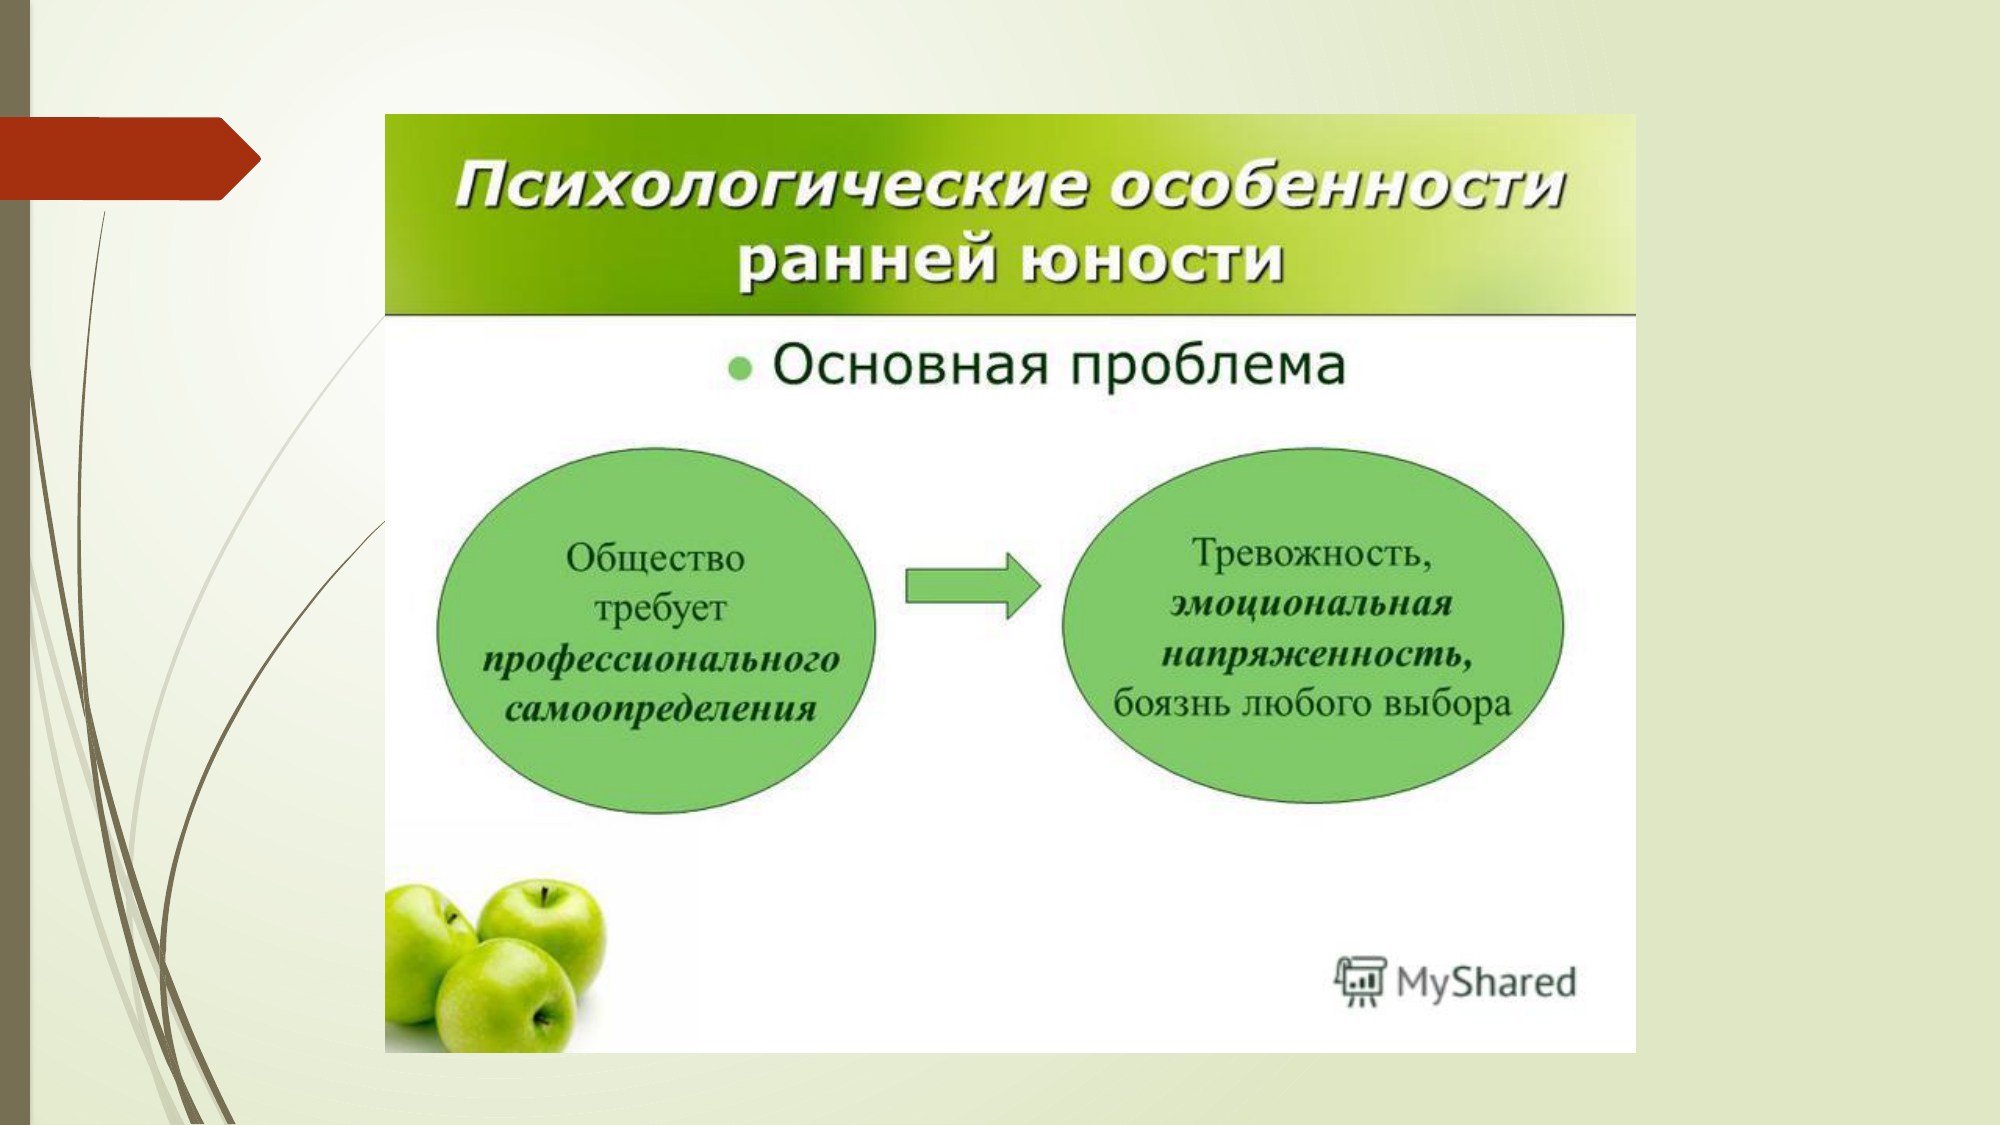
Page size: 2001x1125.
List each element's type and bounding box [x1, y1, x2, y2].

picture [385, 114, 1636, 1053]
